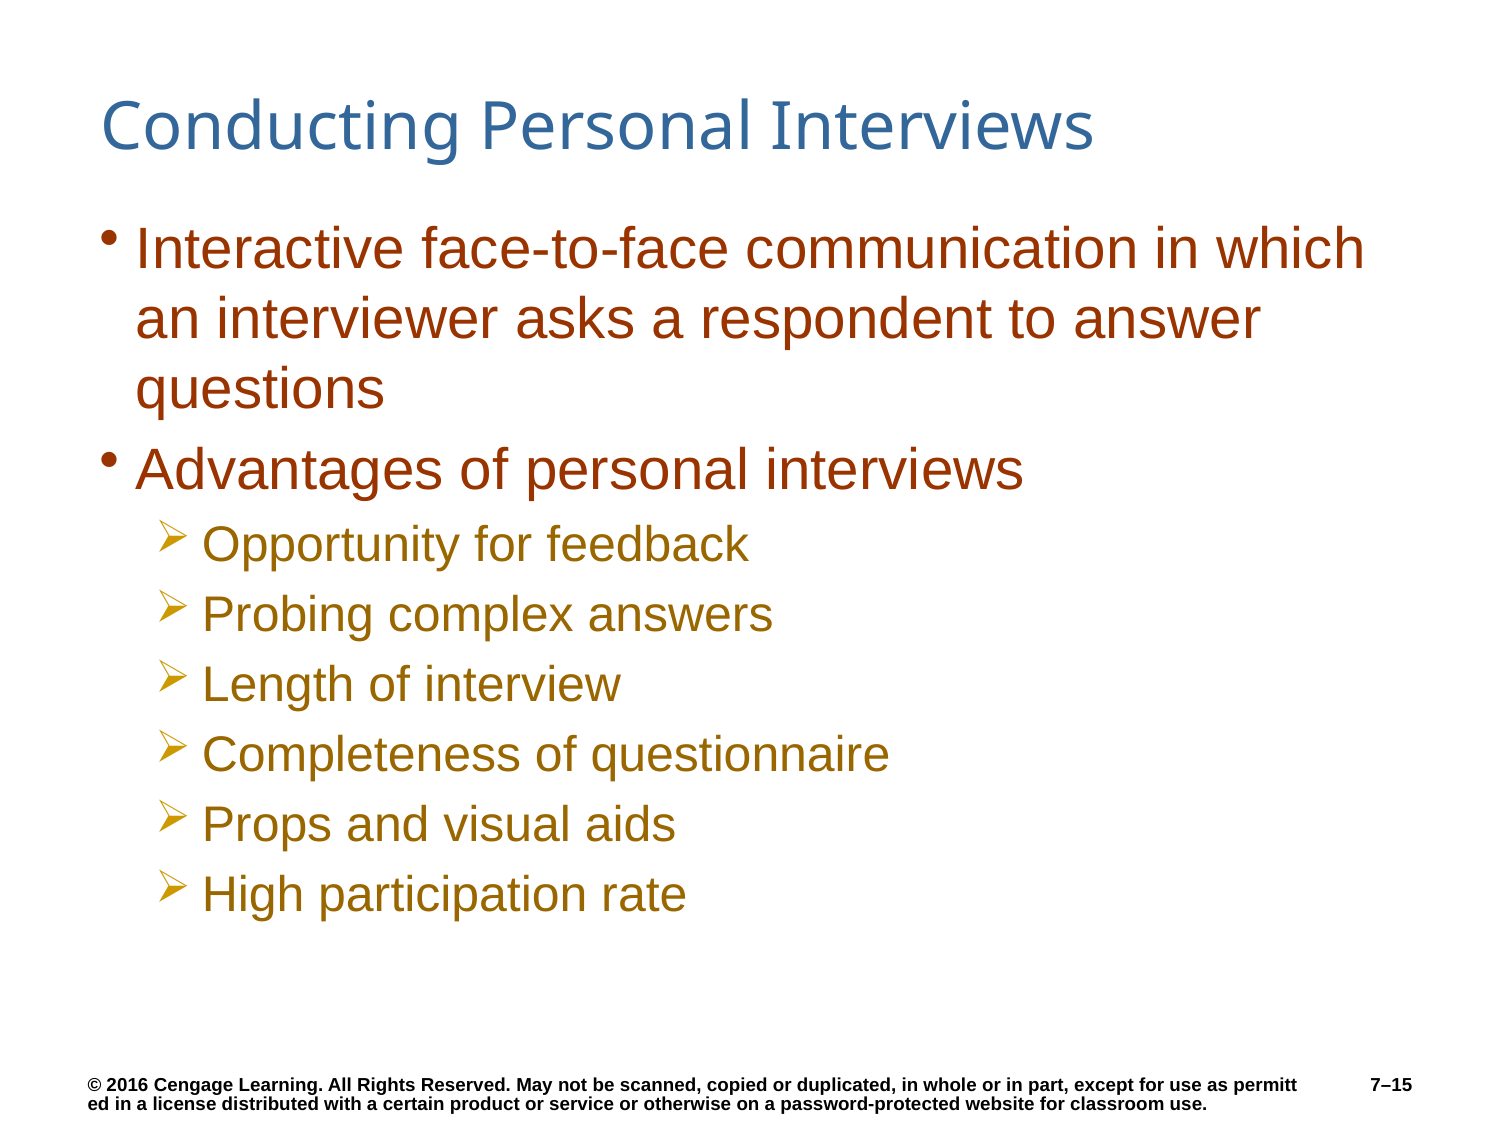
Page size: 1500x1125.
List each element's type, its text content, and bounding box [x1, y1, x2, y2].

list Interactive face-to-face communication in which an interviewer asks a respondent to answer questions Advantages of personal interviews Opportunity for feedback Probing complex answers Length of interview Completeness of questionnaire Props and visual aids High participation rate [84, 202, 1414, 1013]
footer © 2016 Cengage Learning. All Rights Reserved. May not be scanned, copied or duplicated, in whole or in part, except for use as permitted in a license distributed with a certain product or service or otherwise on a password-protected website for classroom use. [87, 1057, 1050, 1103]
title Conducting Personal Interviews [85, 75, 1411, 171]
slide_number 7–15 [1050, 1042, 1413, 1103]
